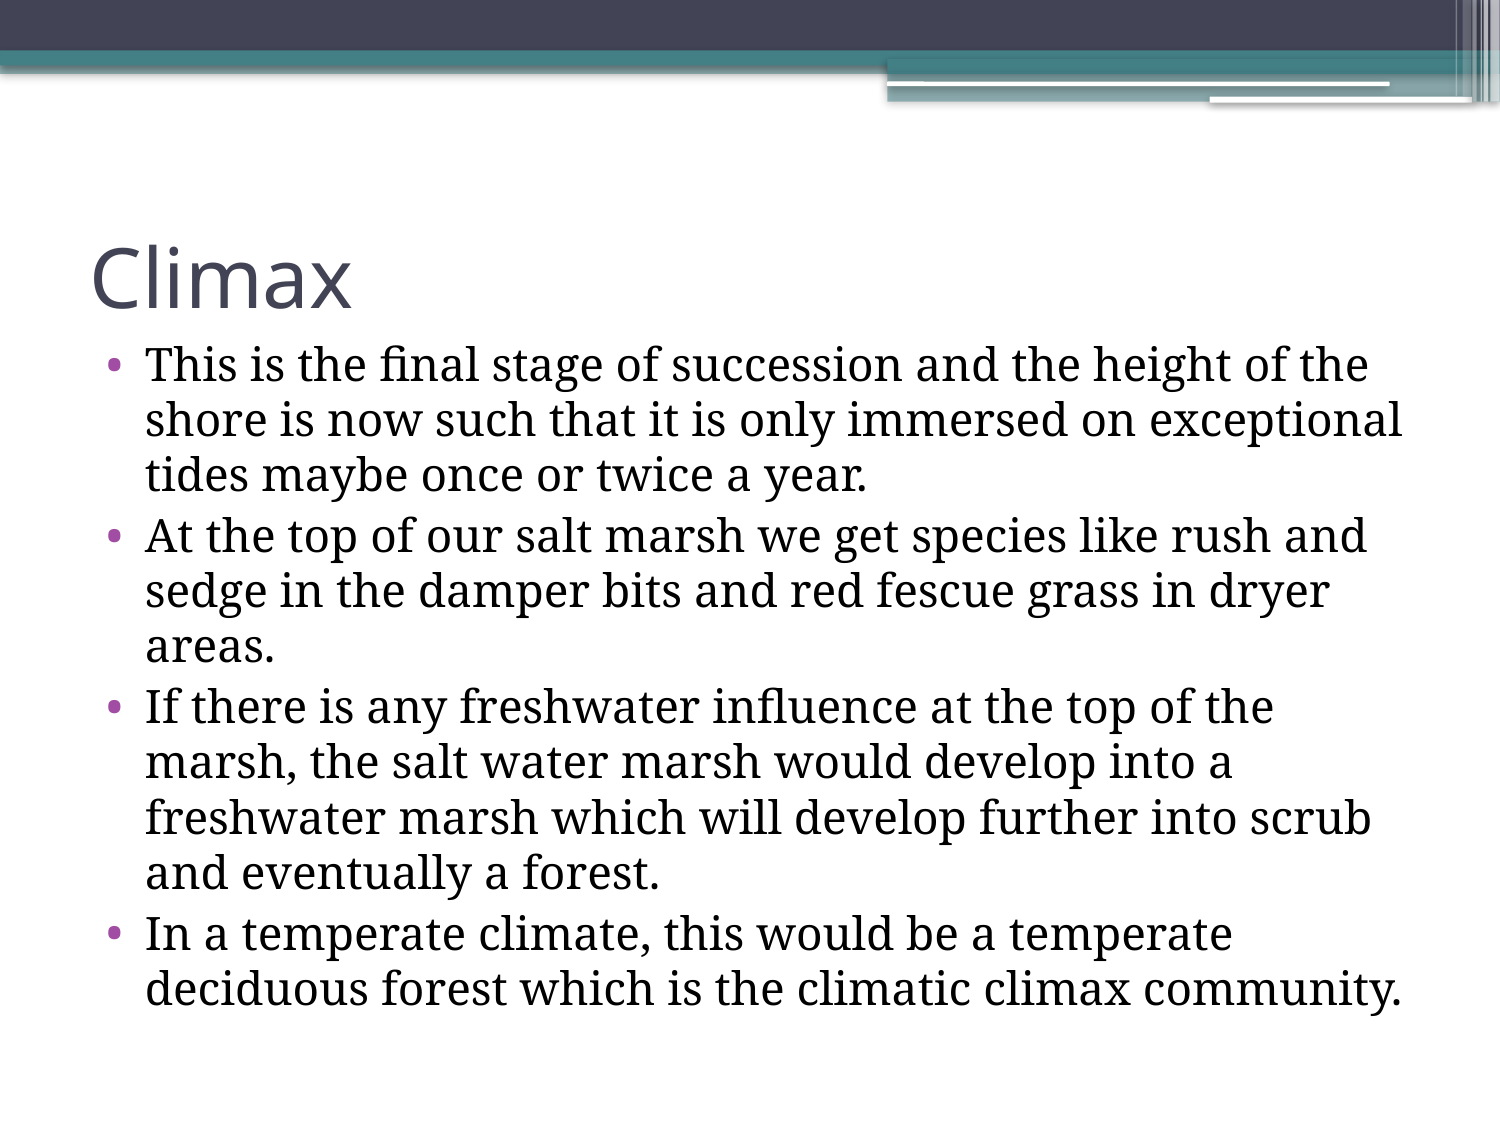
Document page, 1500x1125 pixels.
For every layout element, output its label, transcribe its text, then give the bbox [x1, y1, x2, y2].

list This is the final stage of succession and the height of the shore is now such that it is only immersed on exceptional tides maybe once or twice a year. At the top of our salt marsh we get species like rush and sedge in the damper bits and red fescue grass in dryer areas. If there is any freshwater influence at the top of the marsh, the salt water marsh would develop into a freshwater marsh which will develop further into scrub and eventually a forest. In a temperate climate, this would be a temperate deciduous forest which is the climatic climax community. [75, 328, 1425, 1079]
title Climax [75, 187, 1425, 328]
